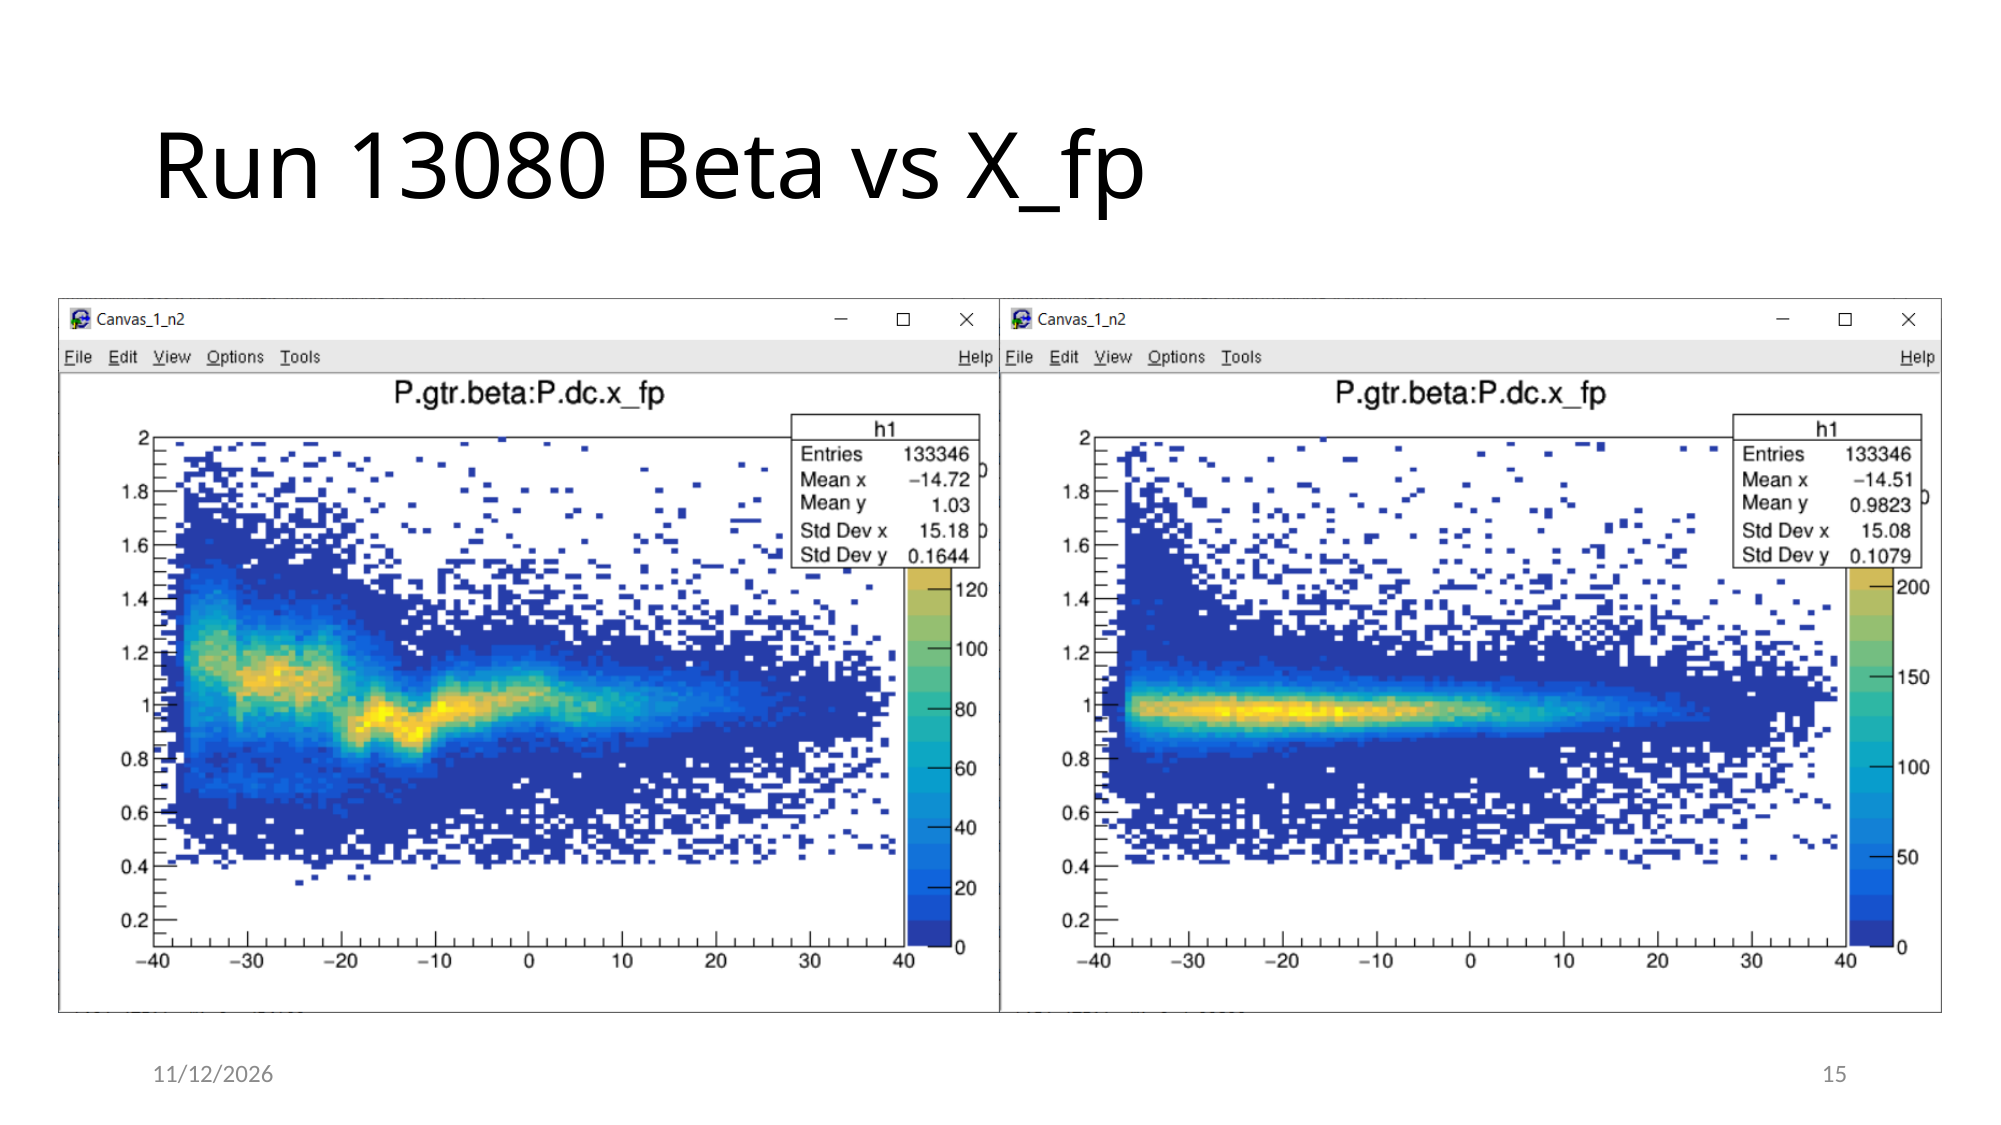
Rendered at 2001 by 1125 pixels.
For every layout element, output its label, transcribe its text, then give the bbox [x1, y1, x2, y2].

title Run 13080 Beta vs X_fp [137, 59, 1863, 278]
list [58, 298, 999, 1013]
picture [999, 298, 1942, 1013]
slide_number 15 [1412, 1042, 1863, 1103]
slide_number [137, 1042, 588, 1103]
